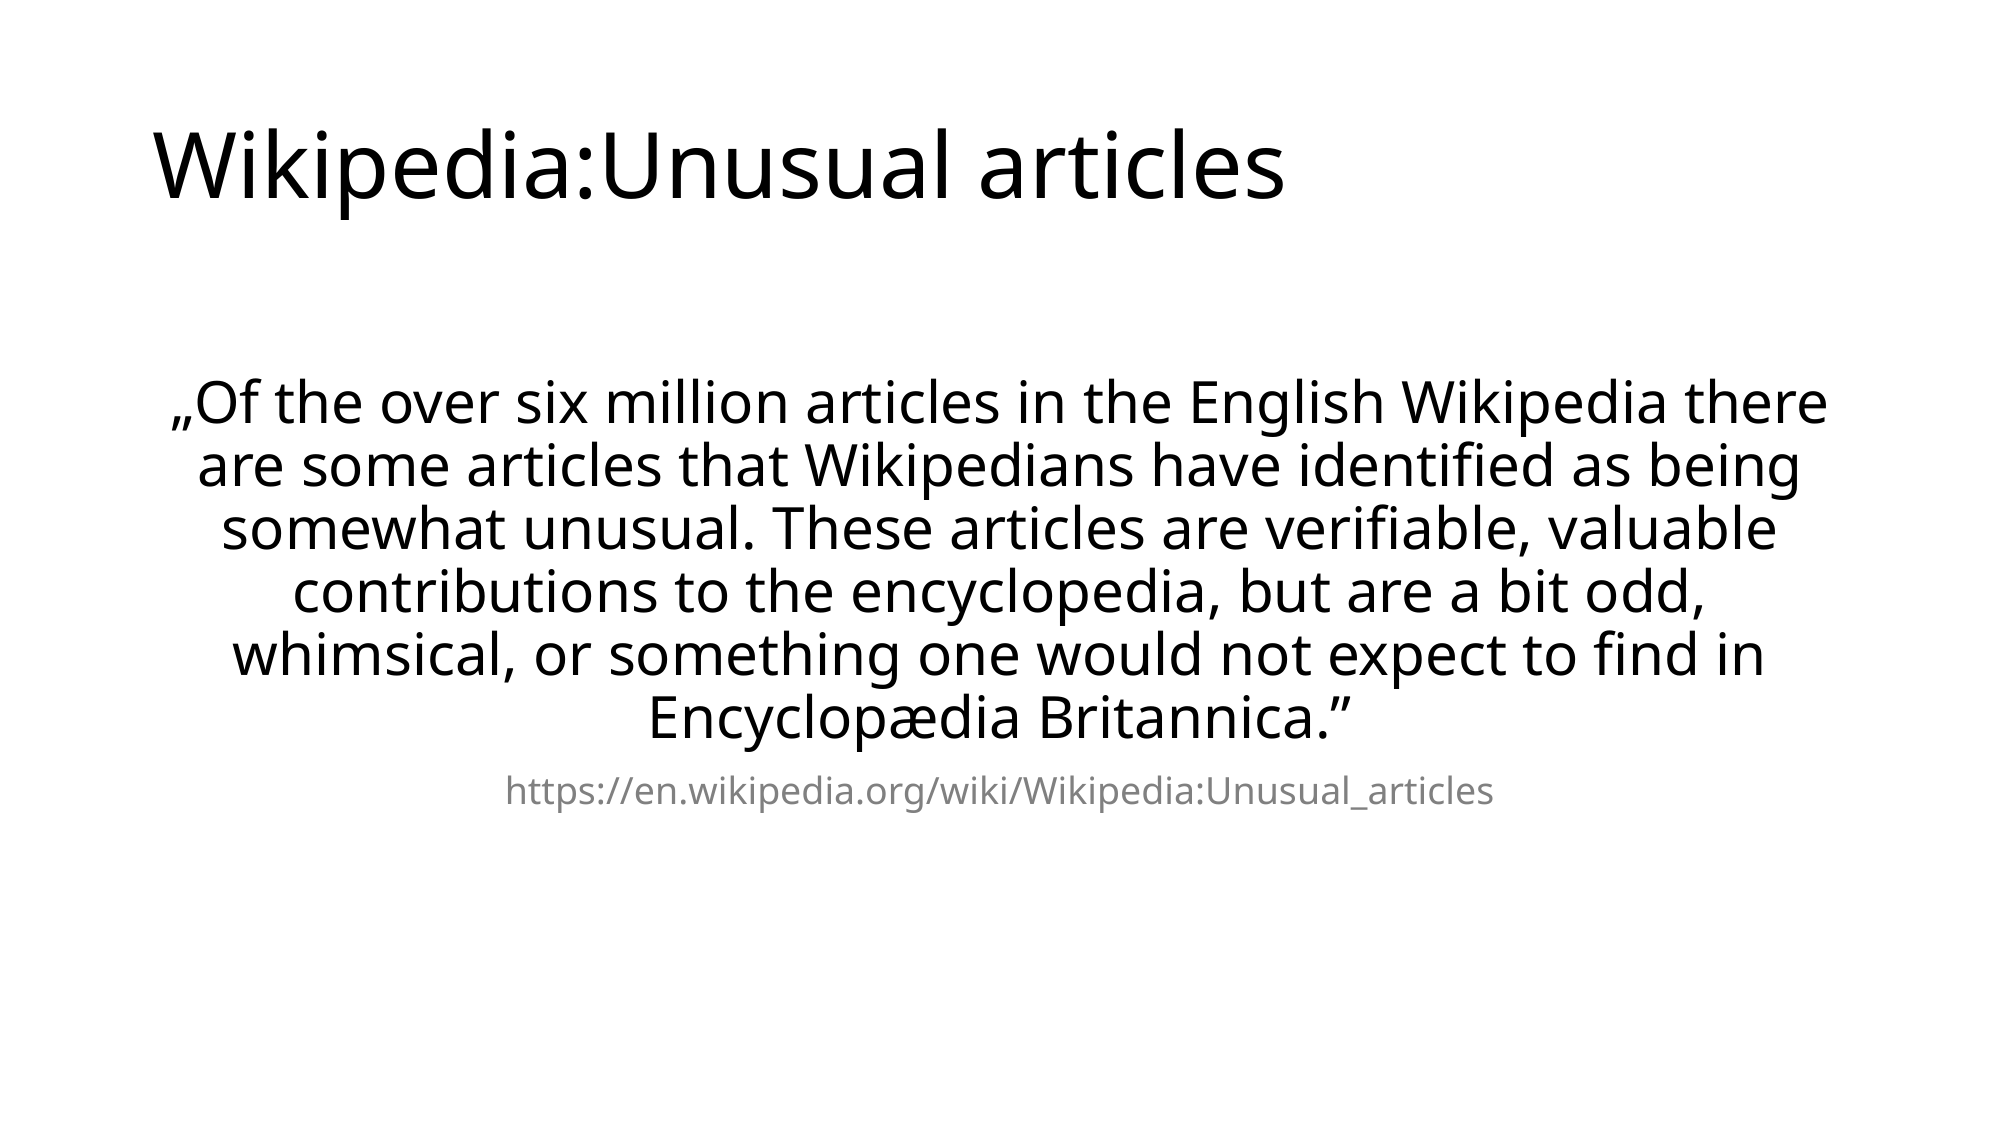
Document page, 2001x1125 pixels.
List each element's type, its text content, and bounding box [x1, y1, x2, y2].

list „Of the over six million articles in the English Wikipedia there are some articles that Wikipedians have identified as being somewhat unusual. These articles are verifiable, valuable contributions to the encyclopedia, but are a bit odd, whimsical, or something one would not expect to find in Encyclopædia Britannica.” https://en.wikipedia.org/wiki/Wikipedia:Unusual_articles [137, 365, 1863, 760]
title Wikipedia:Unusual articles [137, 59, 1863, 278]
